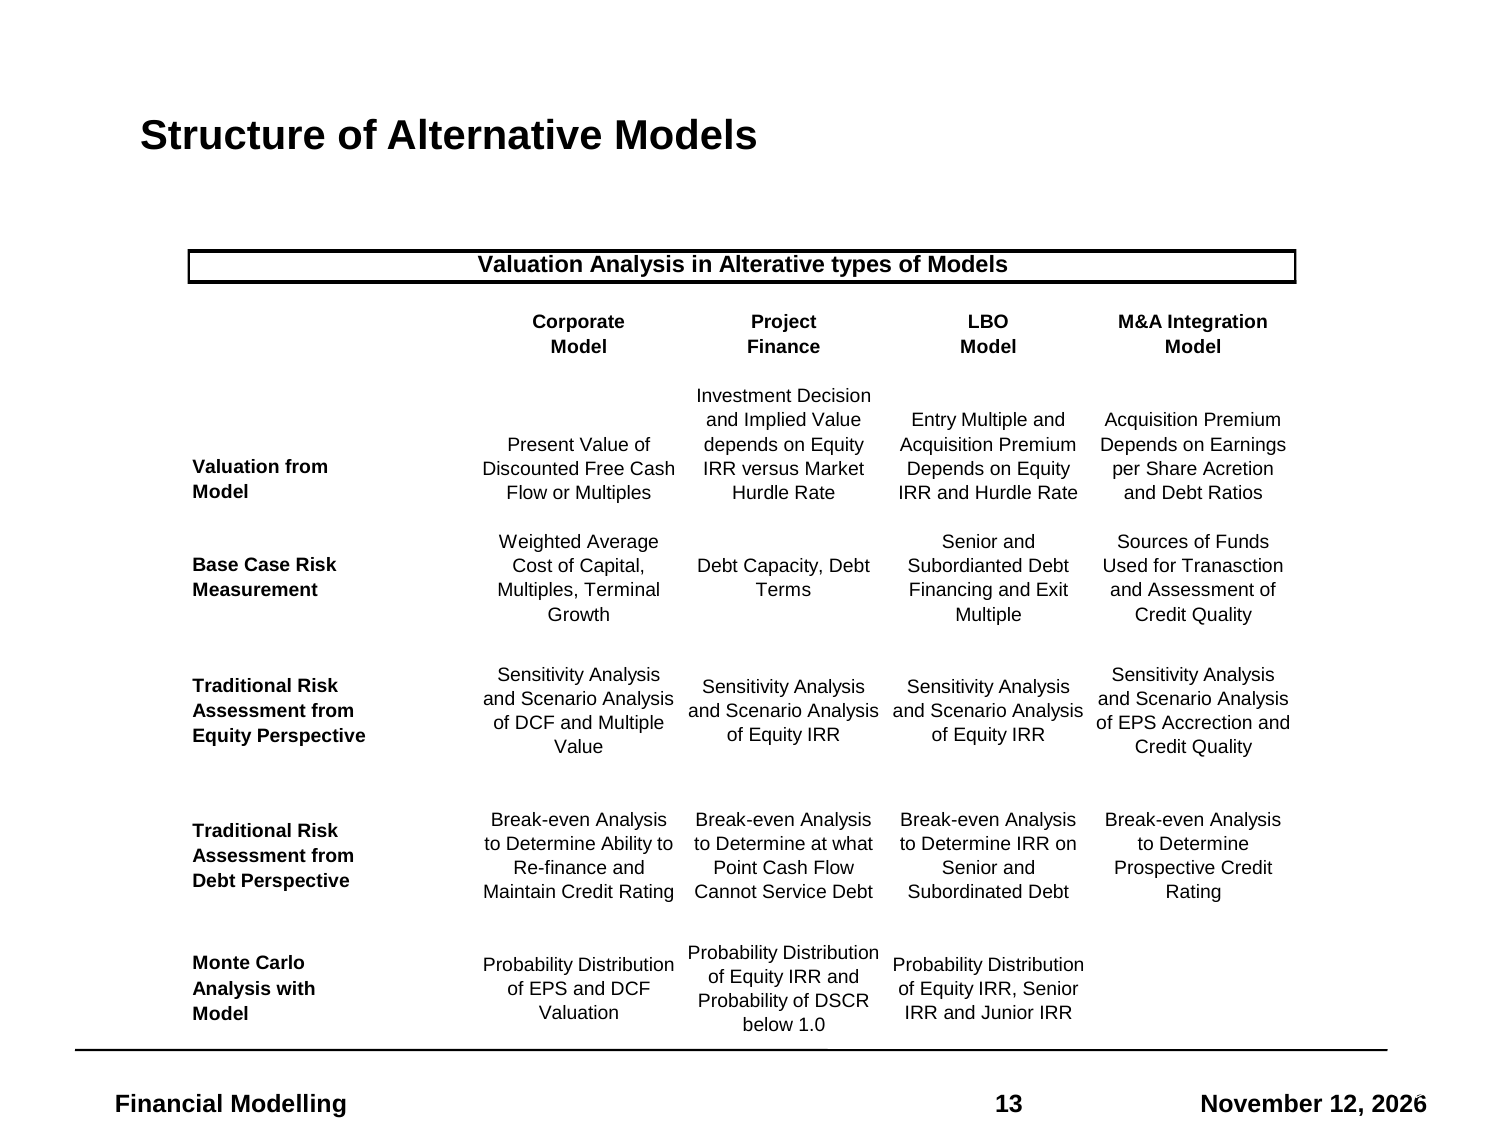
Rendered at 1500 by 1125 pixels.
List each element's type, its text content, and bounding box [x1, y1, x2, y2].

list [187, 249, 1297, 1038]
title Structure of Alternative Models [124, 99, 1413, 226]
